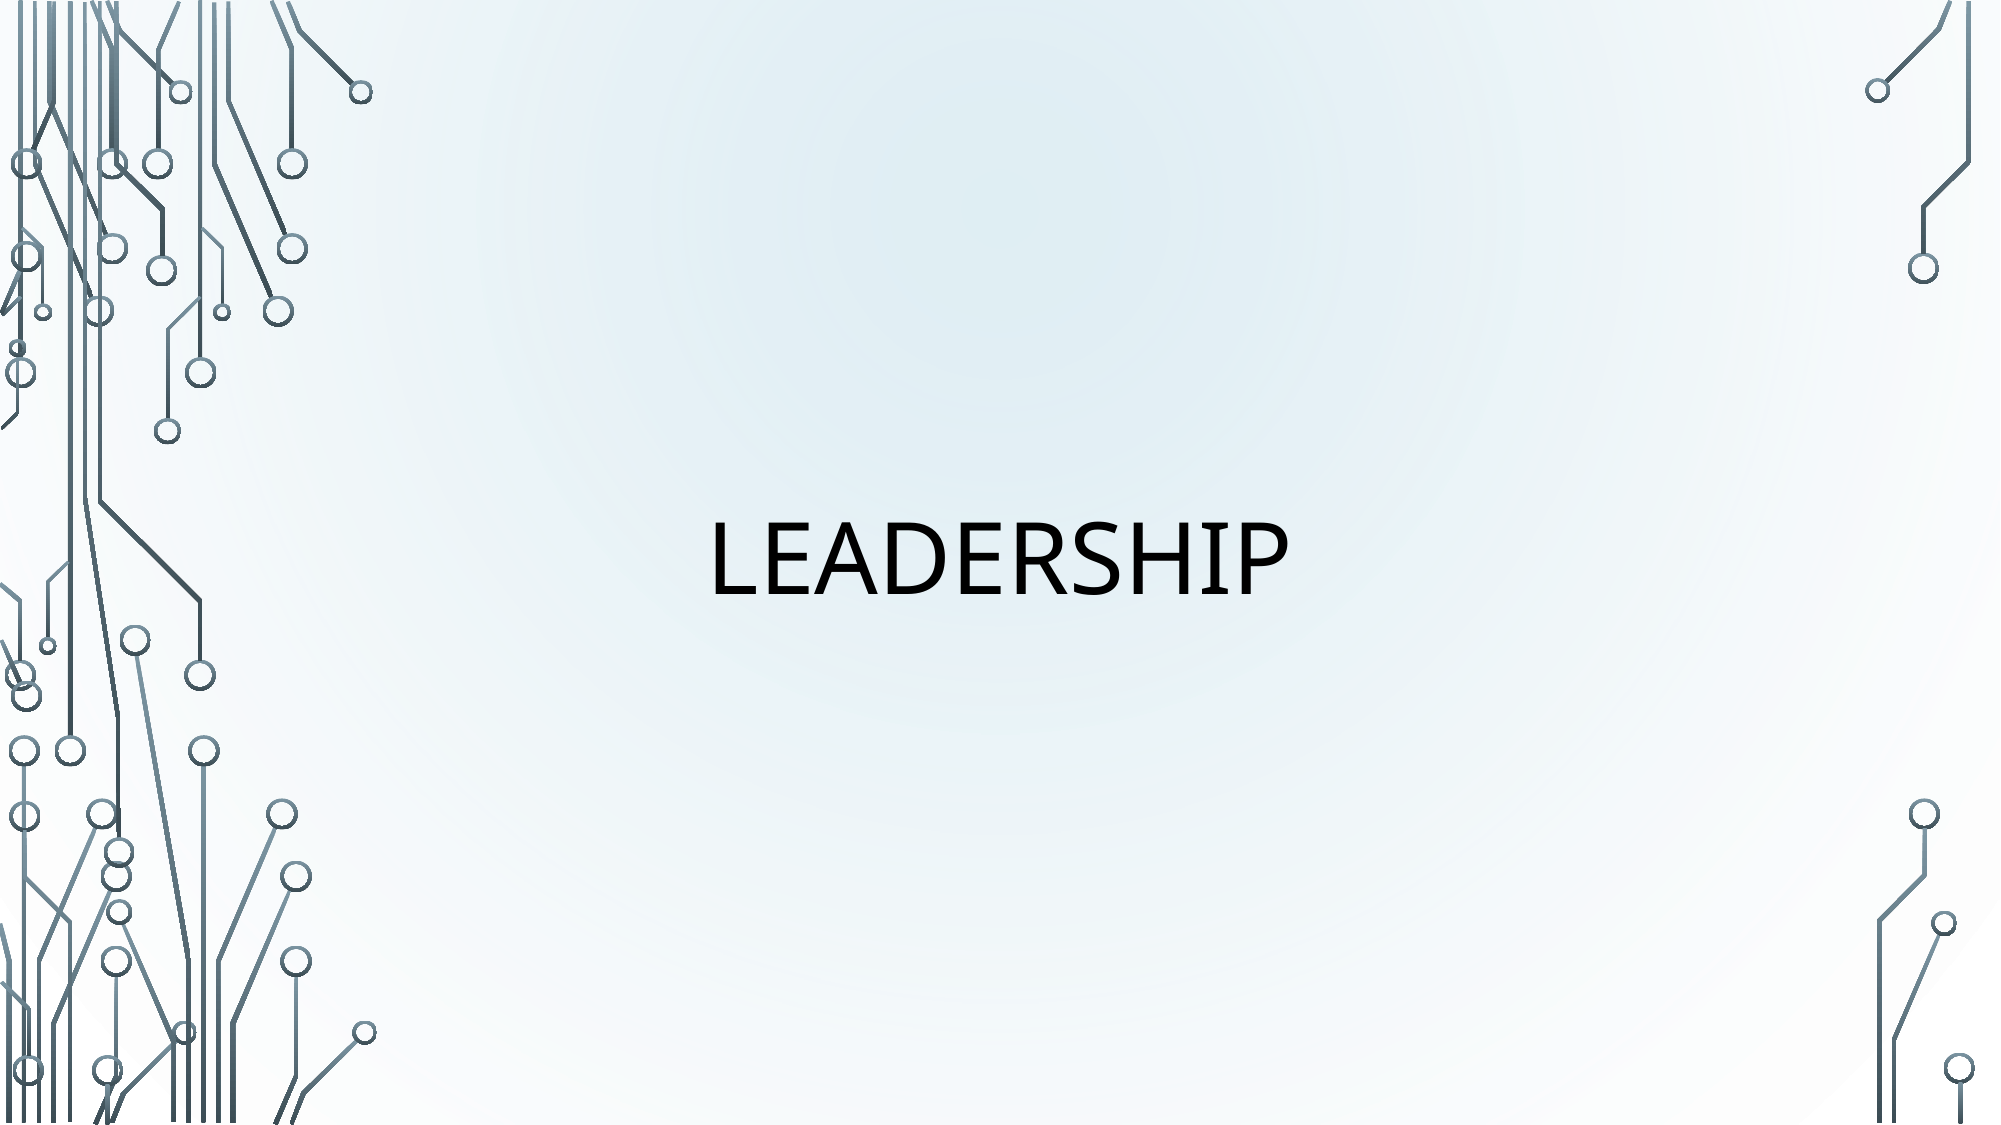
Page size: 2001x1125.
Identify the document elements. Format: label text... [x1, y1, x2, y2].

title Leadership [278, 366, 1722, 759]
